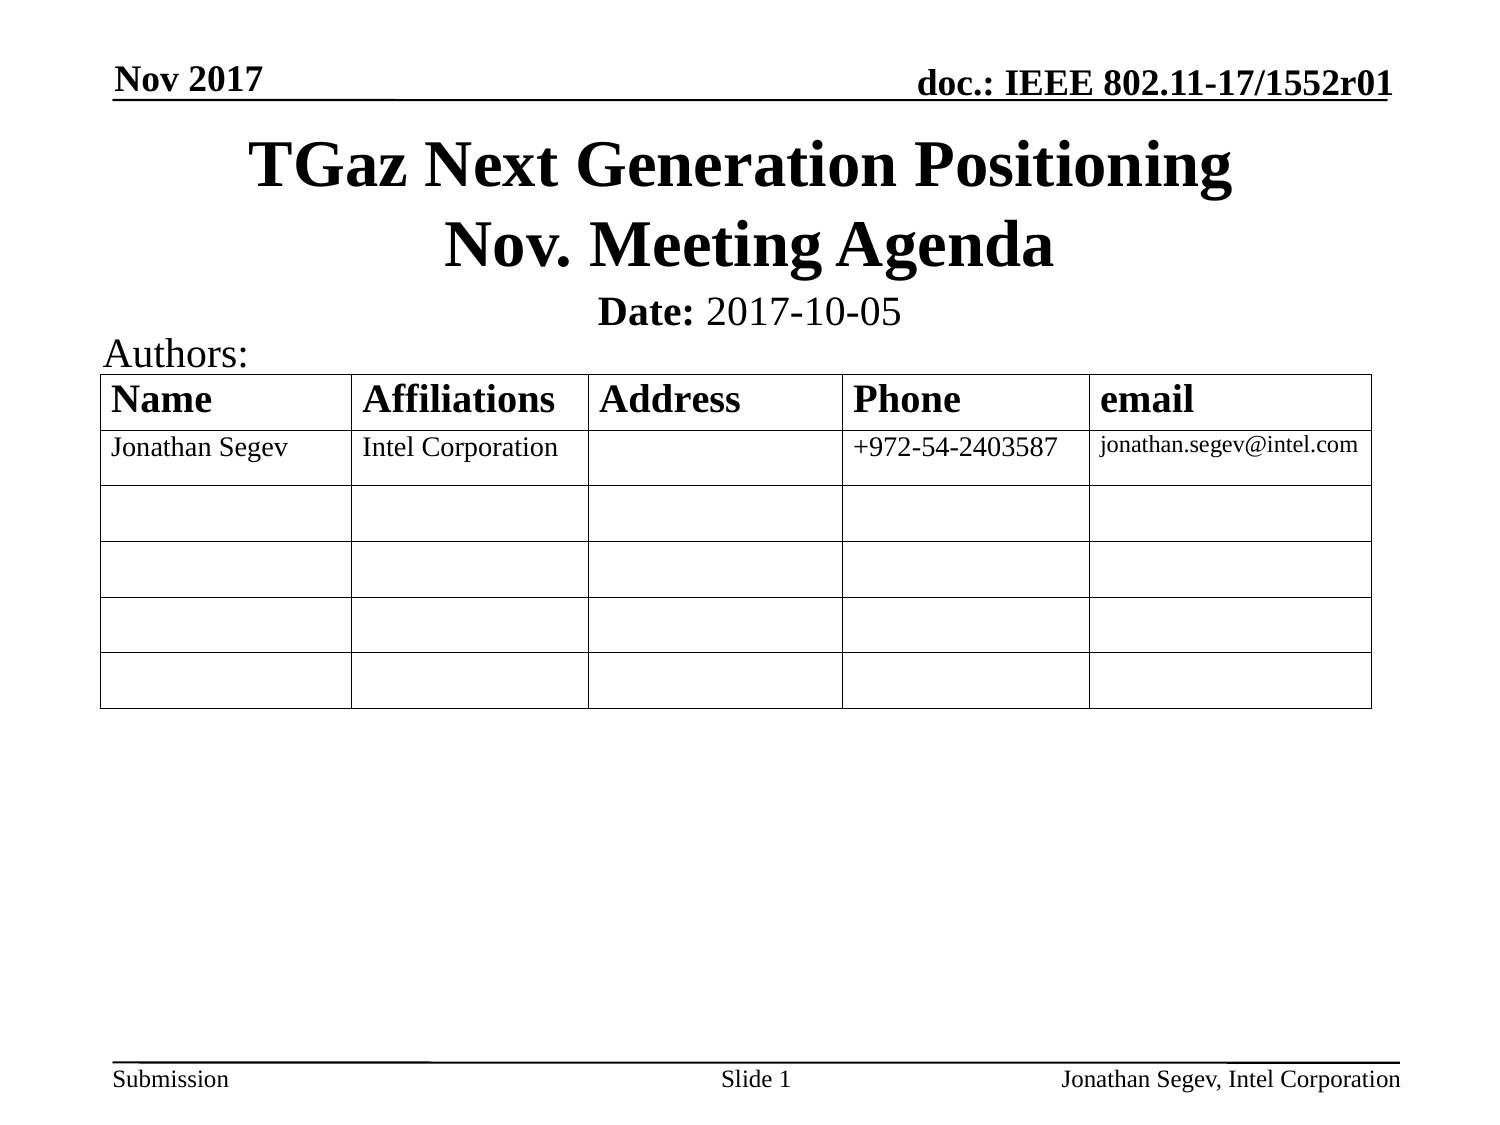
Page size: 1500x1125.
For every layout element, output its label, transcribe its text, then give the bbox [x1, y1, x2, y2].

footer Jonathan Segev, Intel Corporation [902, 1061, 1402, 1093]
title TGaz Next Generation Positioning Nov. Meeting Agenda [112, 112, 1388, 276]
text_box Authors: [87, 318, 325, 372]
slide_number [114, 54, 493, 100]
slide_number Slide 1 [712, 1061, 800, 1123]
list Date: 2017-10-05 [112, 276, 1388, 342]
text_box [84, 373, 1398, 778]
